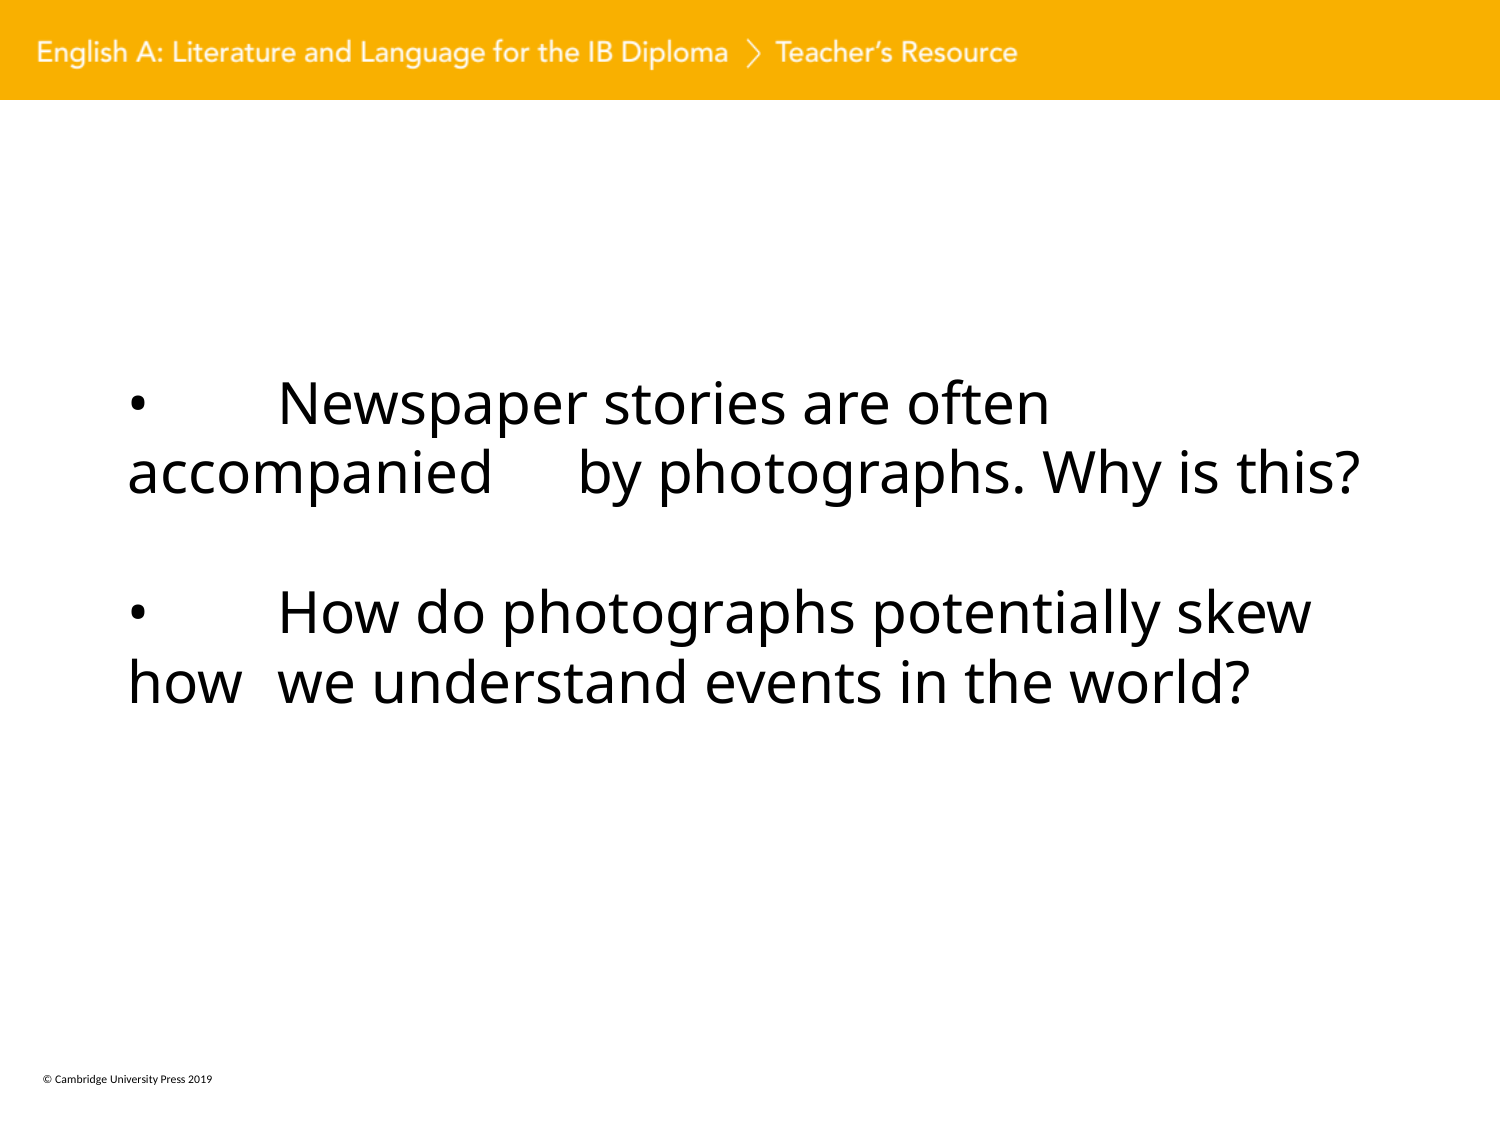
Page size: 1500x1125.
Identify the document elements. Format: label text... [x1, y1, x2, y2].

title • Newspaper stories are often accompanied by photographs. Why is this? • How do photographs potentially skew how we understand events in the world? [112, 175, 1388, 975]
picture [0, 0, 1500, 101]
subtitle © Cambridge University Press 2019 [27, 1063, 1388, 1093]
